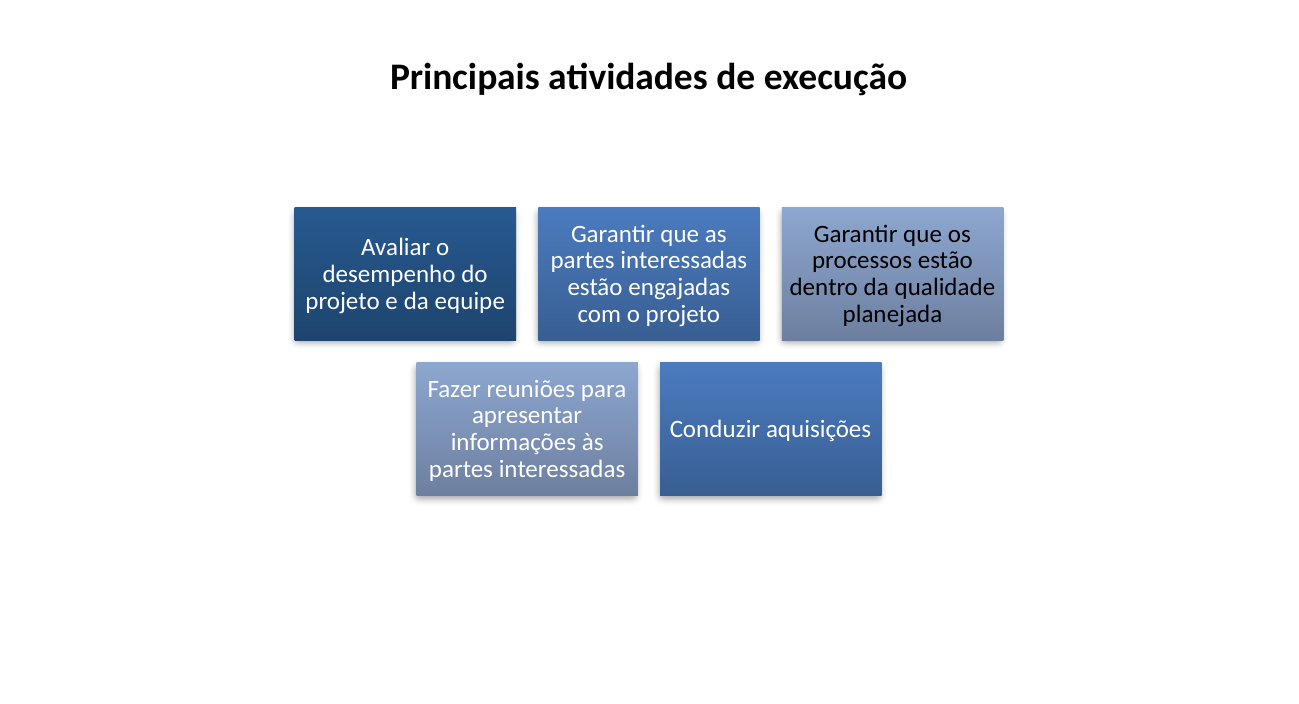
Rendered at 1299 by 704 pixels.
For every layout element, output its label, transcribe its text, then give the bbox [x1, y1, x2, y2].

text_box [294, 207, 1004, 497]
text_box Principais atividades de execução [0, 44, 1299, 106]
